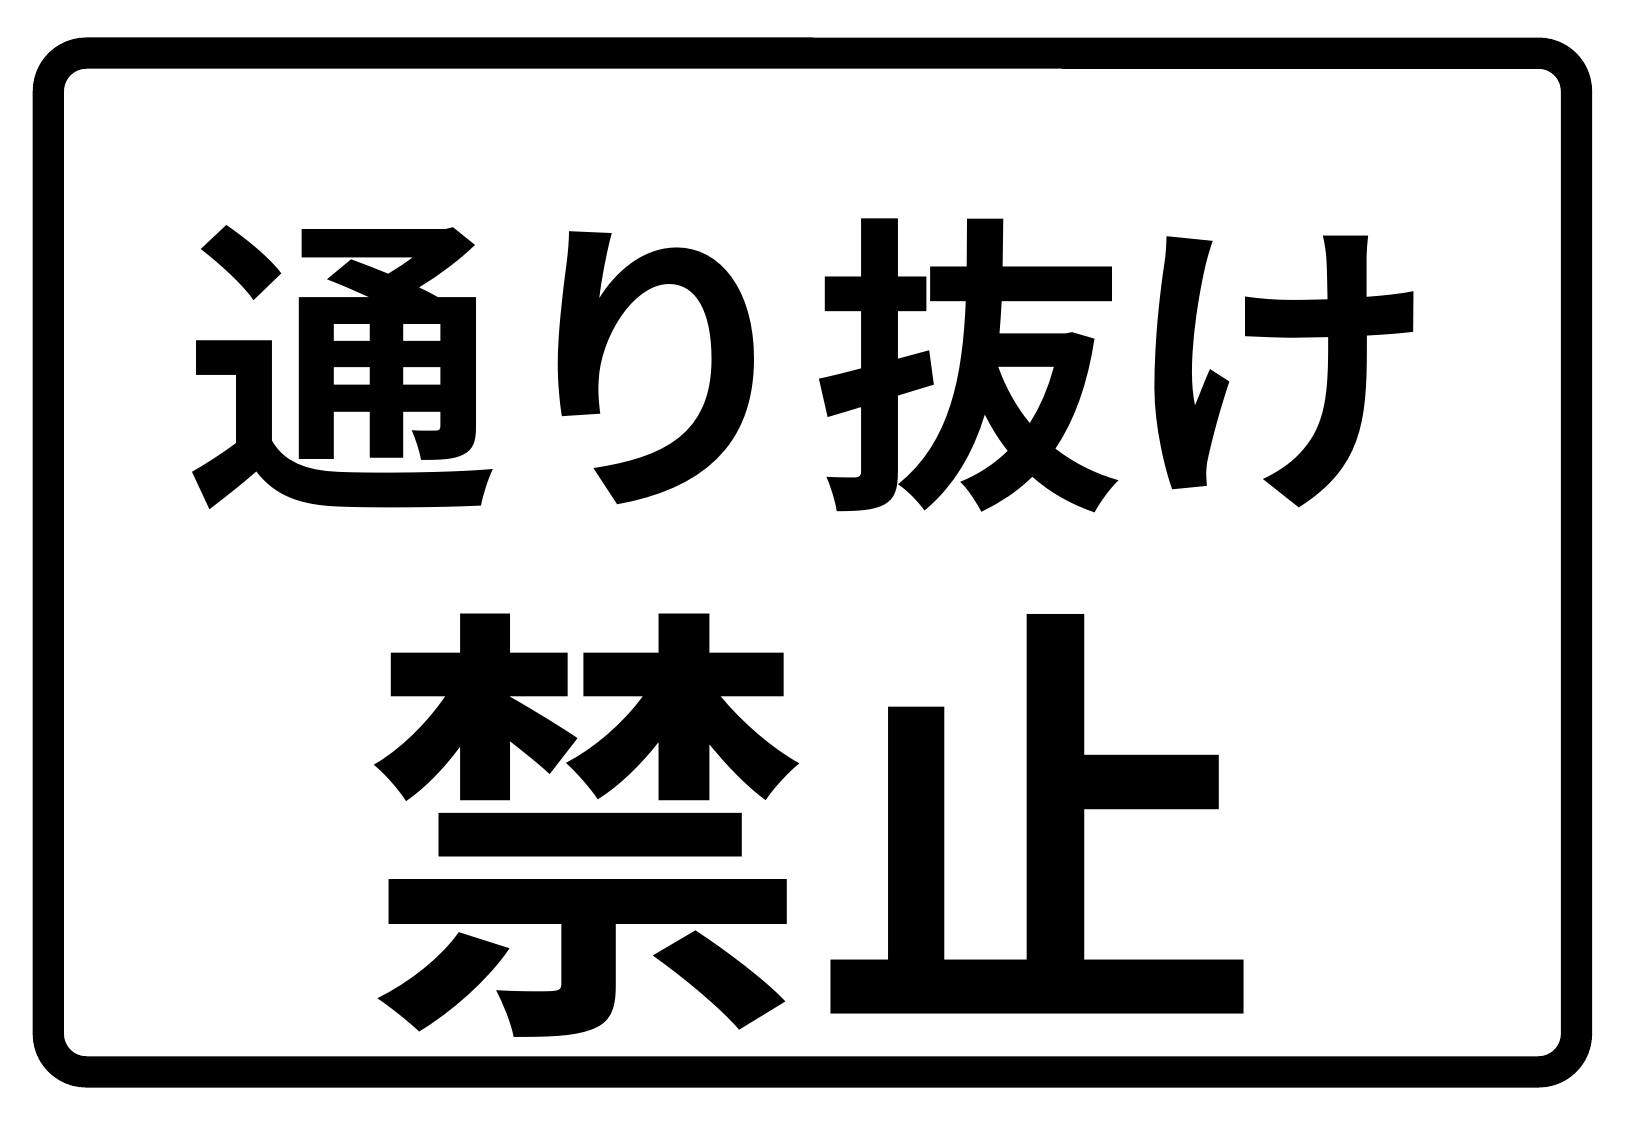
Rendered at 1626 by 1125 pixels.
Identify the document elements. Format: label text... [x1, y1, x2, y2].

text_box [46, 50, 1579, 164]
text_box 通り抜け 禁止 [0, 164, 1625, 1094]
